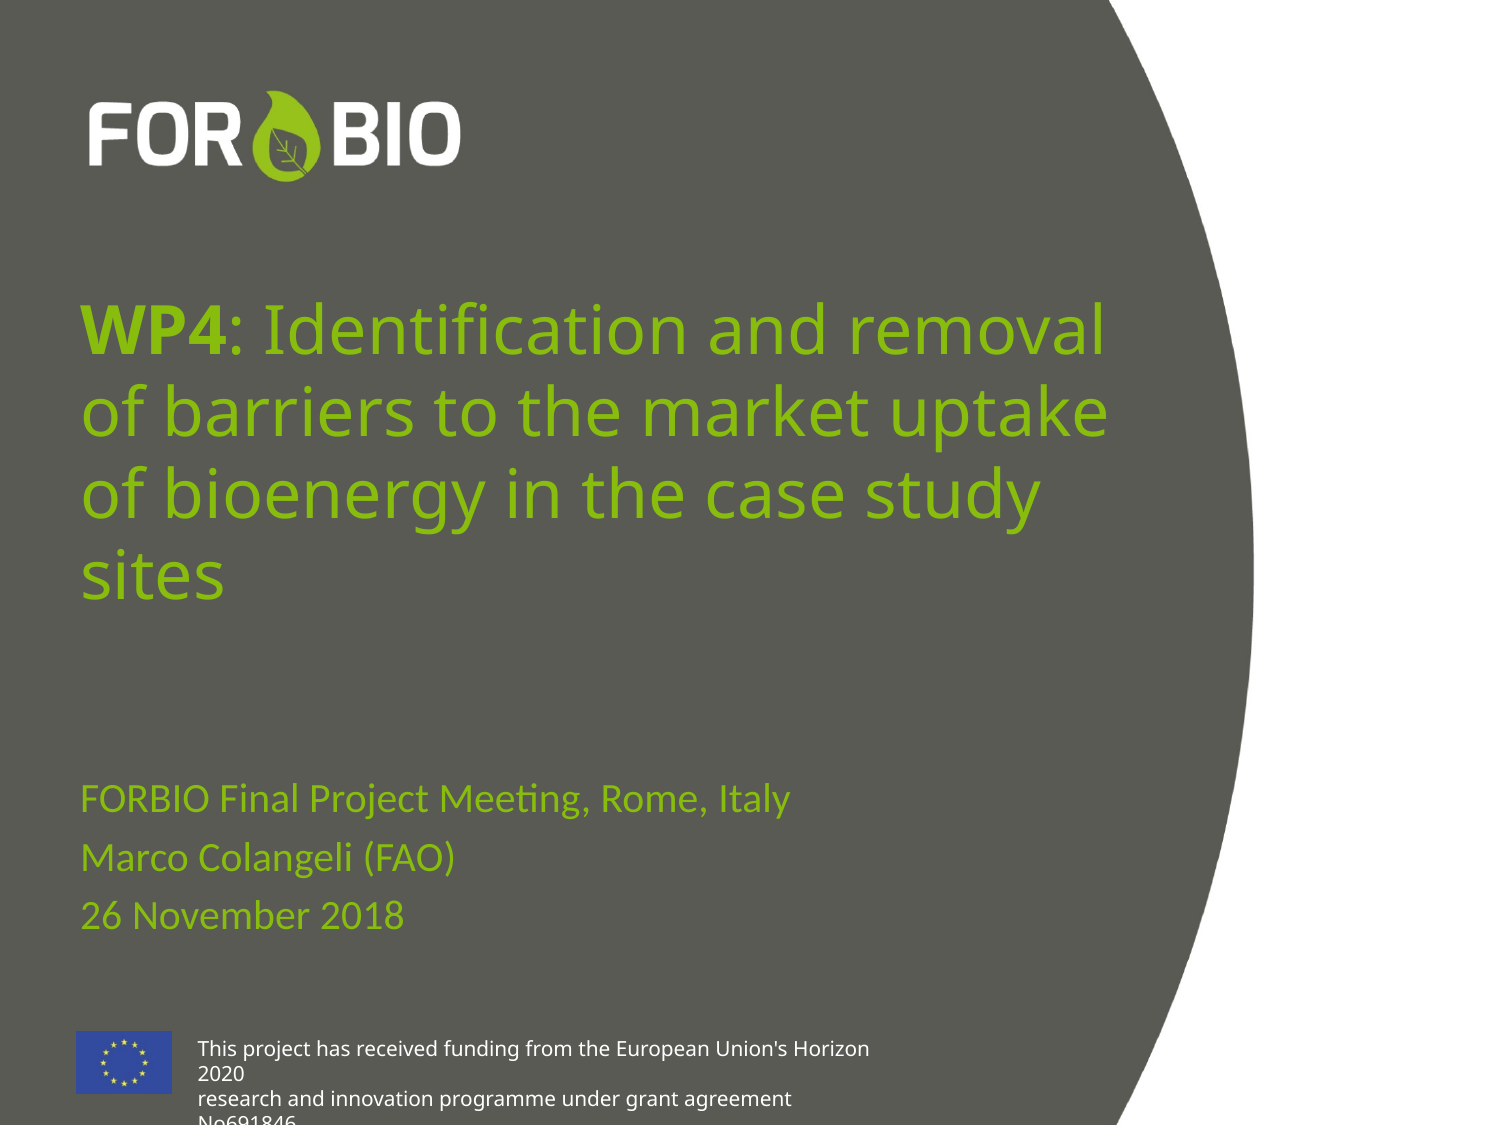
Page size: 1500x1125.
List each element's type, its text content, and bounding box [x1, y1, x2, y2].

subtitle FORBIO Final Project Meeting, Rome, Italy Marco Colangeli (FAO) 26 November 2018 [64, 763, 1365, 949]
picture [240, 1117, 246, 1125]
title WP4: Identification and removal of barriers to the market uptake of bioenergy in the case study sites [64, 278, 1199, 622]
picture [0, 0, 1489, 1125]
